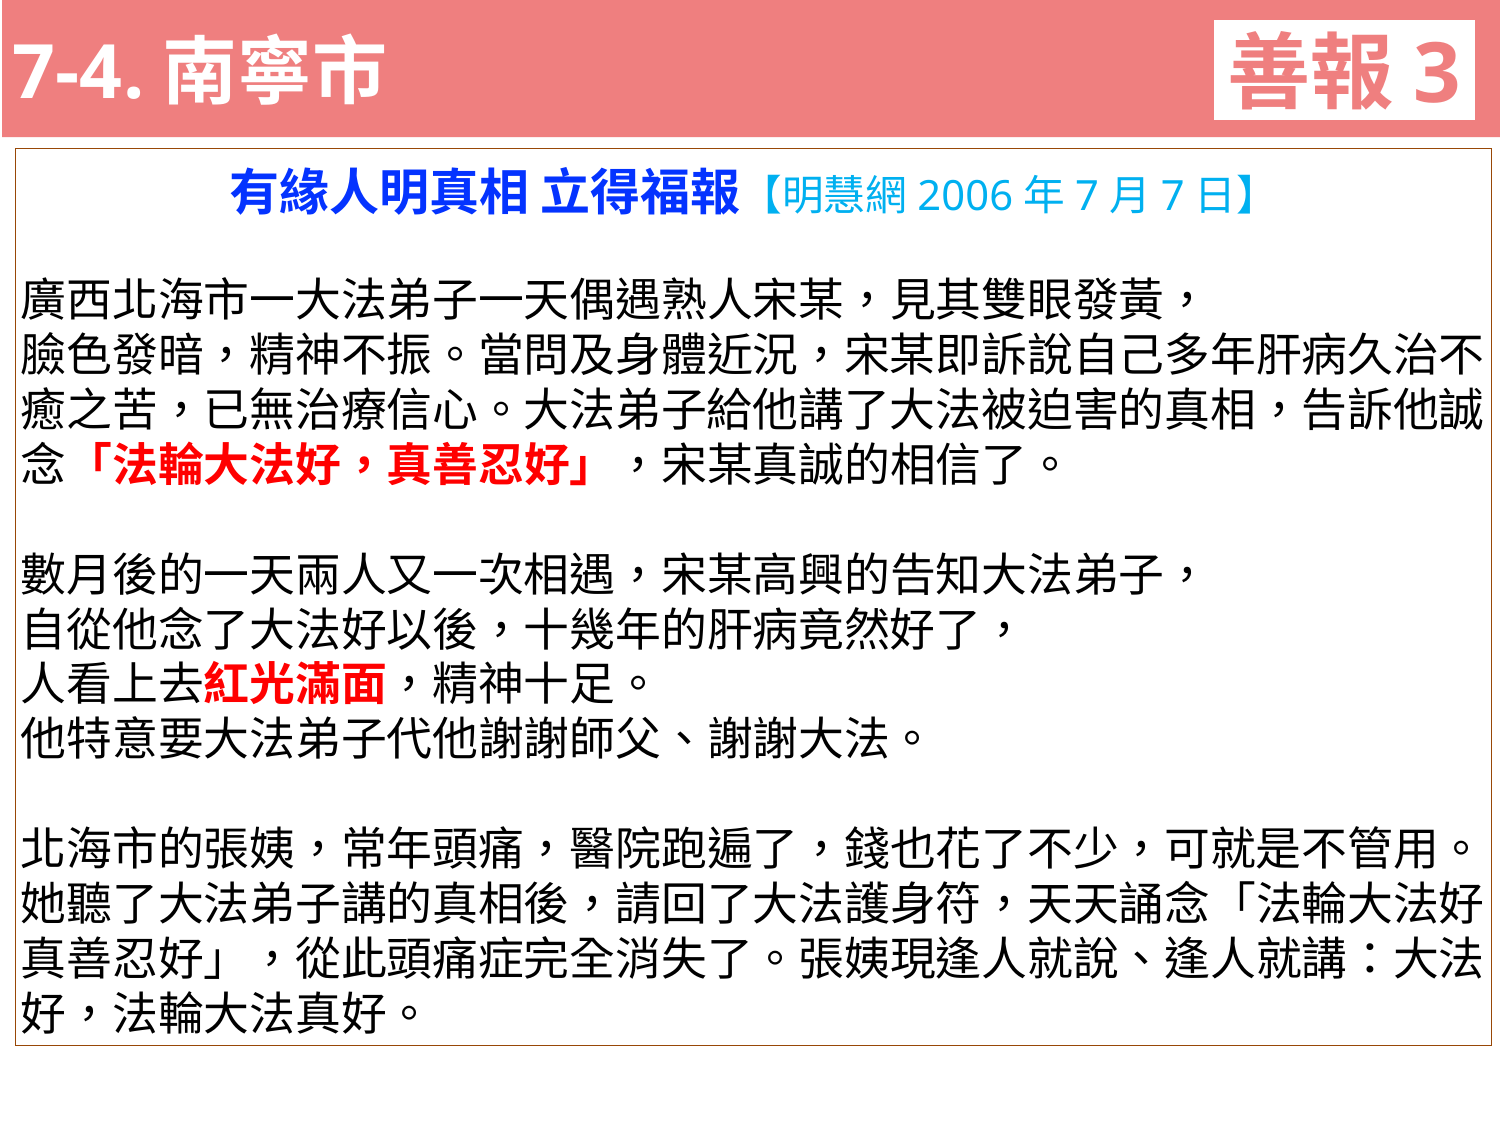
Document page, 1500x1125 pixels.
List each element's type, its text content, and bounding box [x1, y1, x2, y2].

text_box 有緣人明真相 立得福報【明慧網2006年7月7日】 廣西北海市一大法弟子一天偶遇熟人宋某，見其雙眼發黃， 臉色發暗，精神不振。當問及身體近況，宋某即訴說自己多年肝病久治不癒之苦，已無治療信心。大法弟子給他講了大法被迫害的真相，告訴他誠念「法輪大法好，真善忍好」，宋某真誠的相信了。 數月後的一天兩人又一次相遇，宋某高興的告知大法弟子， 自從他念了大法好以後，十幾年的肝病竟然好了， 人看上去紅光滿面，精神十足。 他特意要大法弟子代他謝謝師父、謝謝大法。 北海市的張姨，常年頭痛，醫院跑遍了，錢也花了不少，可就是不管用。她聽了大法弟子講的真相後，請回了大法護身符，天天誦念「法輪大法好，真善忍好」，從此頭痛症完全消失了。張姨現逢人就說、逢人就講：大法好，法輪大法真好。 [15, 148, 1492, 1046]
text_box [1, 0, 1500, 138]
